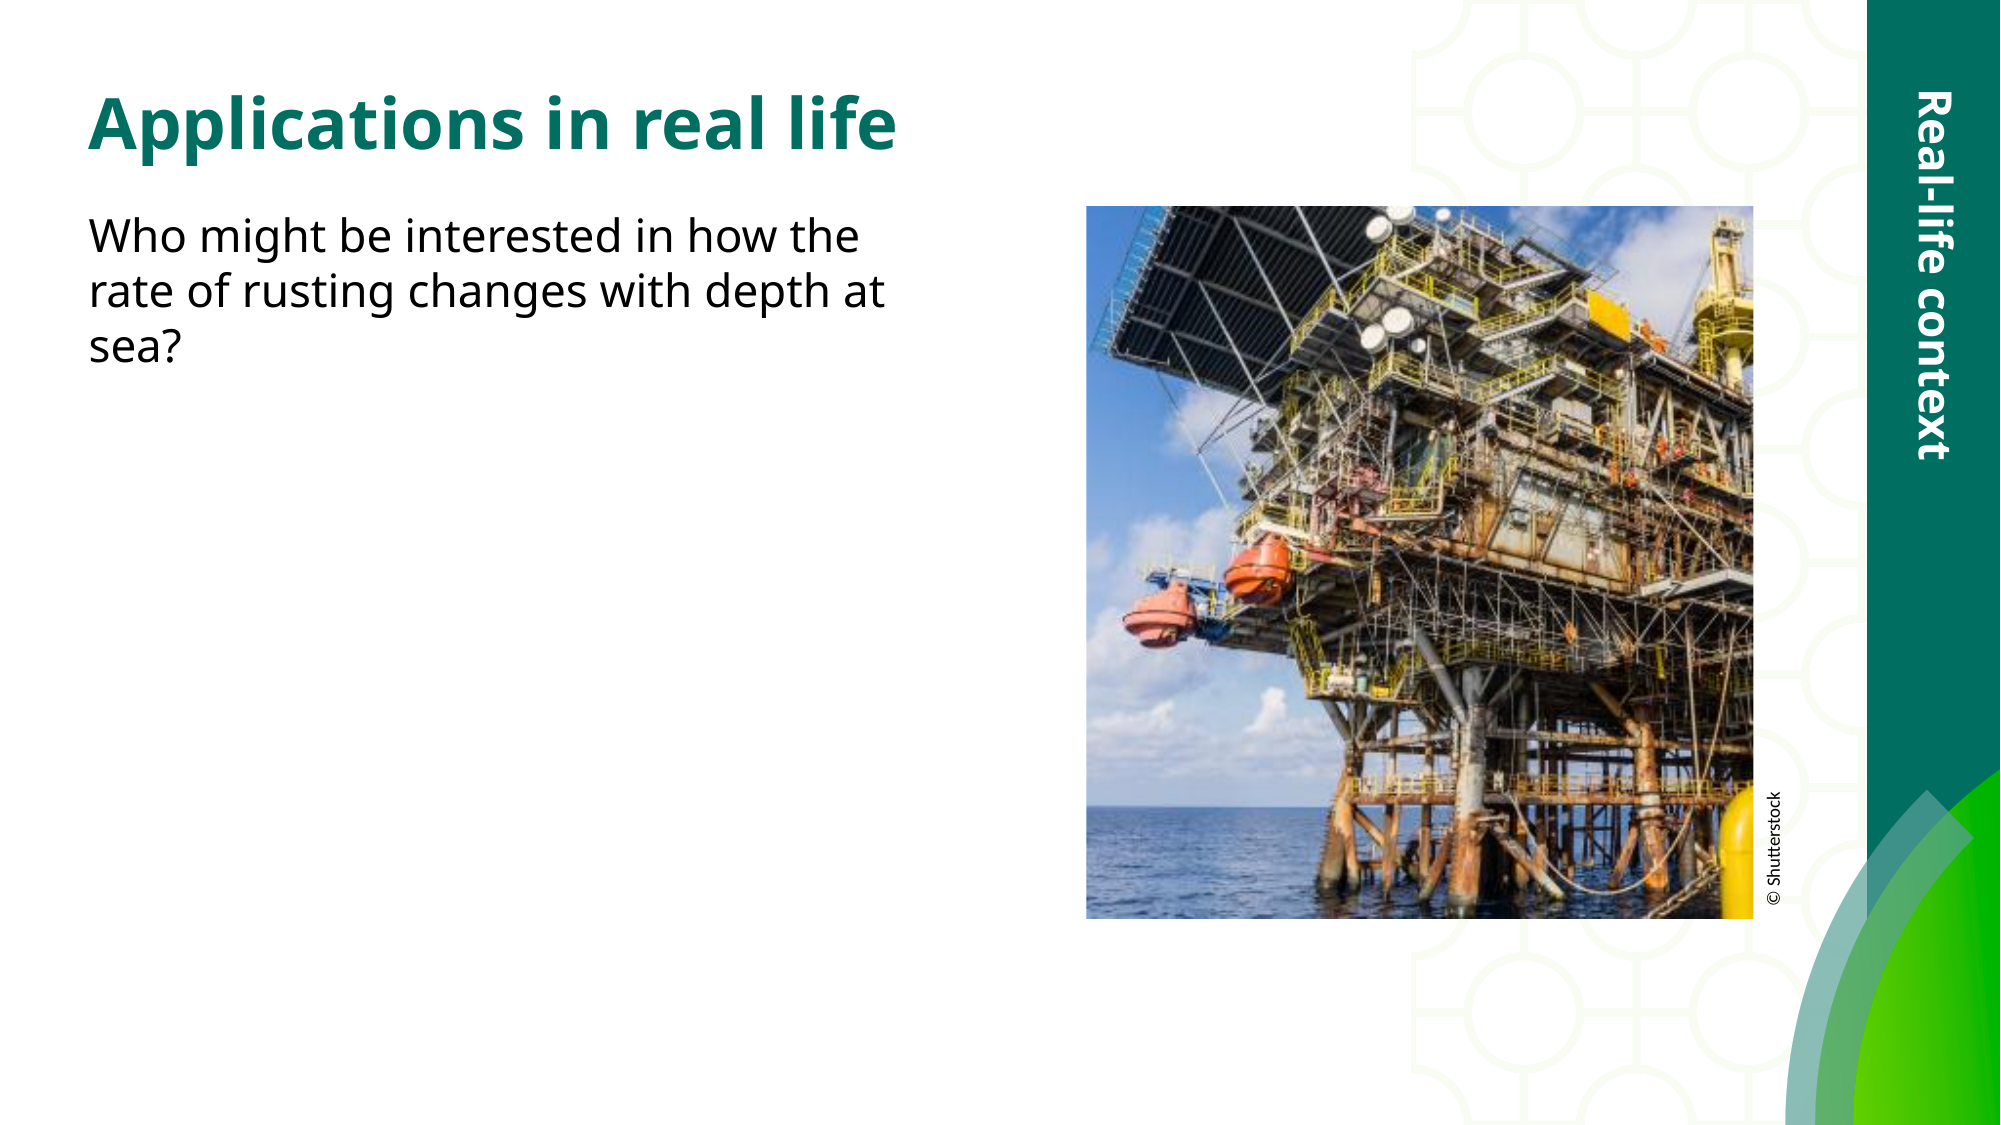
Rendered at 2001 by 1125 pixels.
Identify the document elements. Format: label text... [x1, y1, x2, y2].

picture [1086, 0, 2001, 1125]
text_box © Shutterstock [1753, 612, 1792, 922]
title Applications in real life [88, 88, 1743, 161]
text_box Real-life context [1867, 88, 2000, 768]
list Who might be interested in how the rate of rusting changes with depth at sea? [88, 206, 914, 1034]
